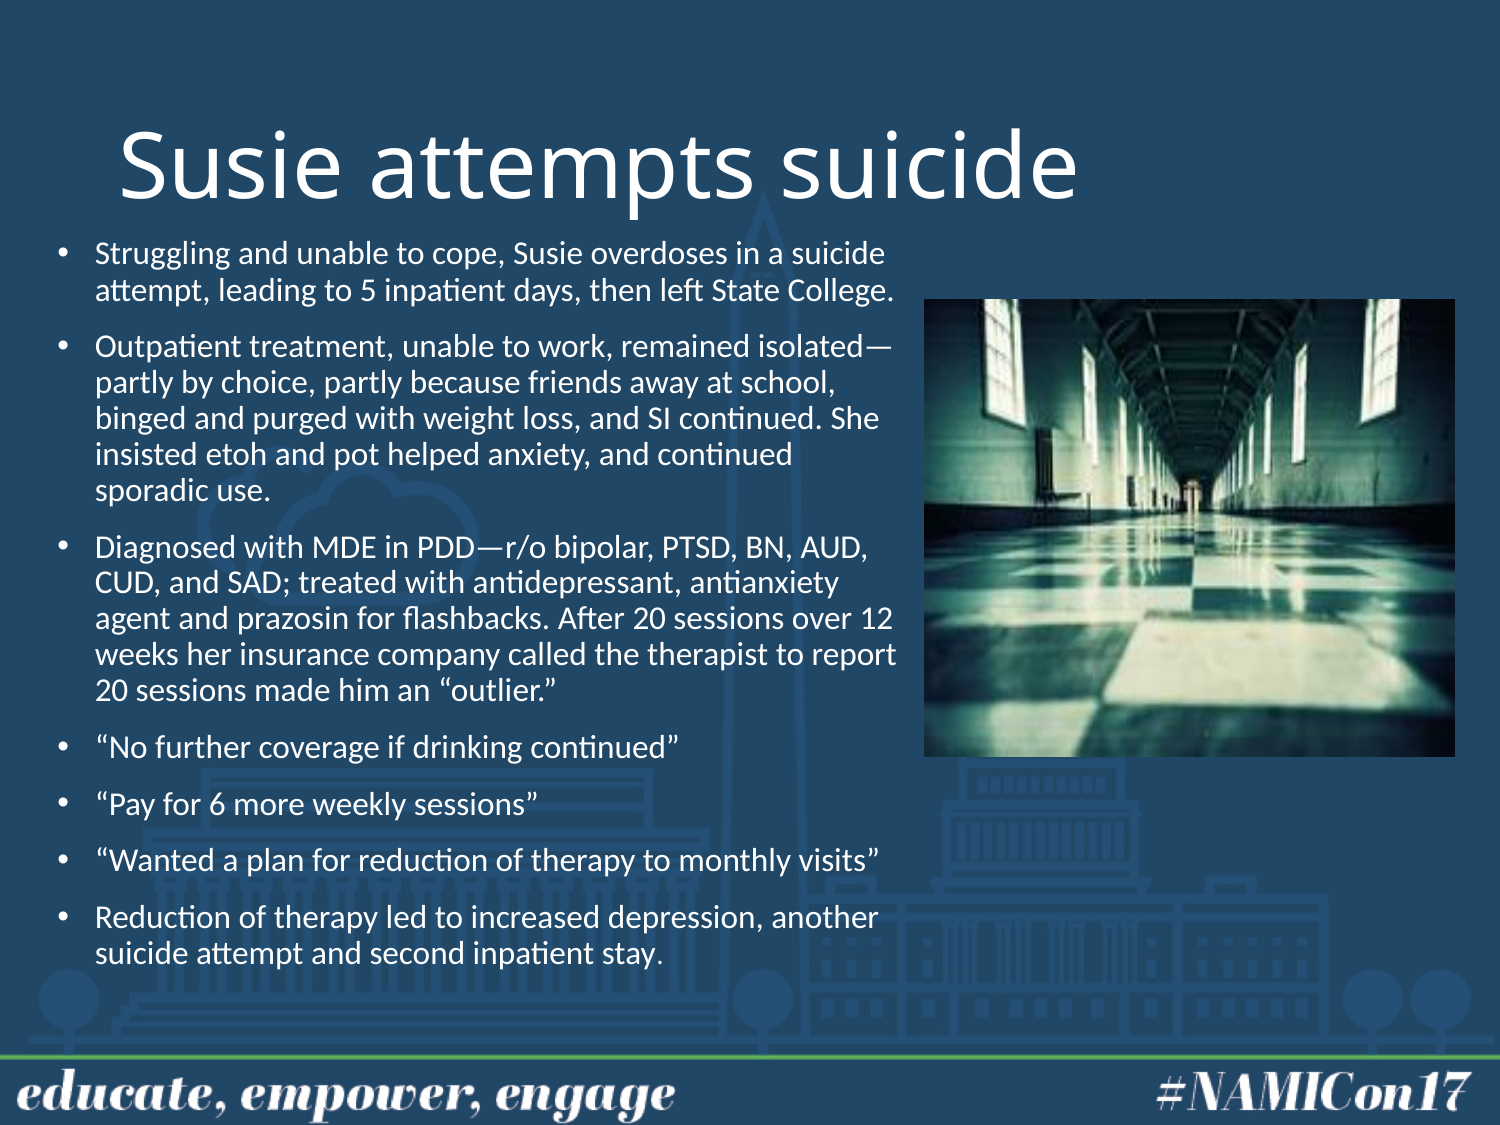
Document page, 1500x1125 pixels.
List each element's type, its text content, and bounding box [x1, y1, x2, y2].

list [924, 299, 1455, 757]
title Susie attempts suicide [103, 59, 1397, 278]
list Struggling and unable to cope, Susie overdoses in a suicide attempt, leading to 5 inpatient days, then left State College. Outpatient treatment, unable to work, remained isolated—partly by choice, partly because friends away at school, binged and purged with weight loss, and SI continued. She insisted etoh and pot helped anxiety, and continued sporadic use. Diagnosed with MDE in PDD—r/o bipolar, PTSD, BN, AUD, CUD, and SAD; treated with antidepressant, antianxiety agent and prazosin for flashbacks. After 20 sessions over 12 weeks her insurance company called the therapist to report 20 sessions made him an “outlier.” “No further coverage if drinking continued” “Pay for 6 more weekly sessions” “Wanted a plan for reduction of therapy to monthly visits” Reduction of therapy led to increased depression, another suicide attempt and second inpatient stay. [42, 228, 925, 1014]
picture [0, 0, 1500, 1125]
